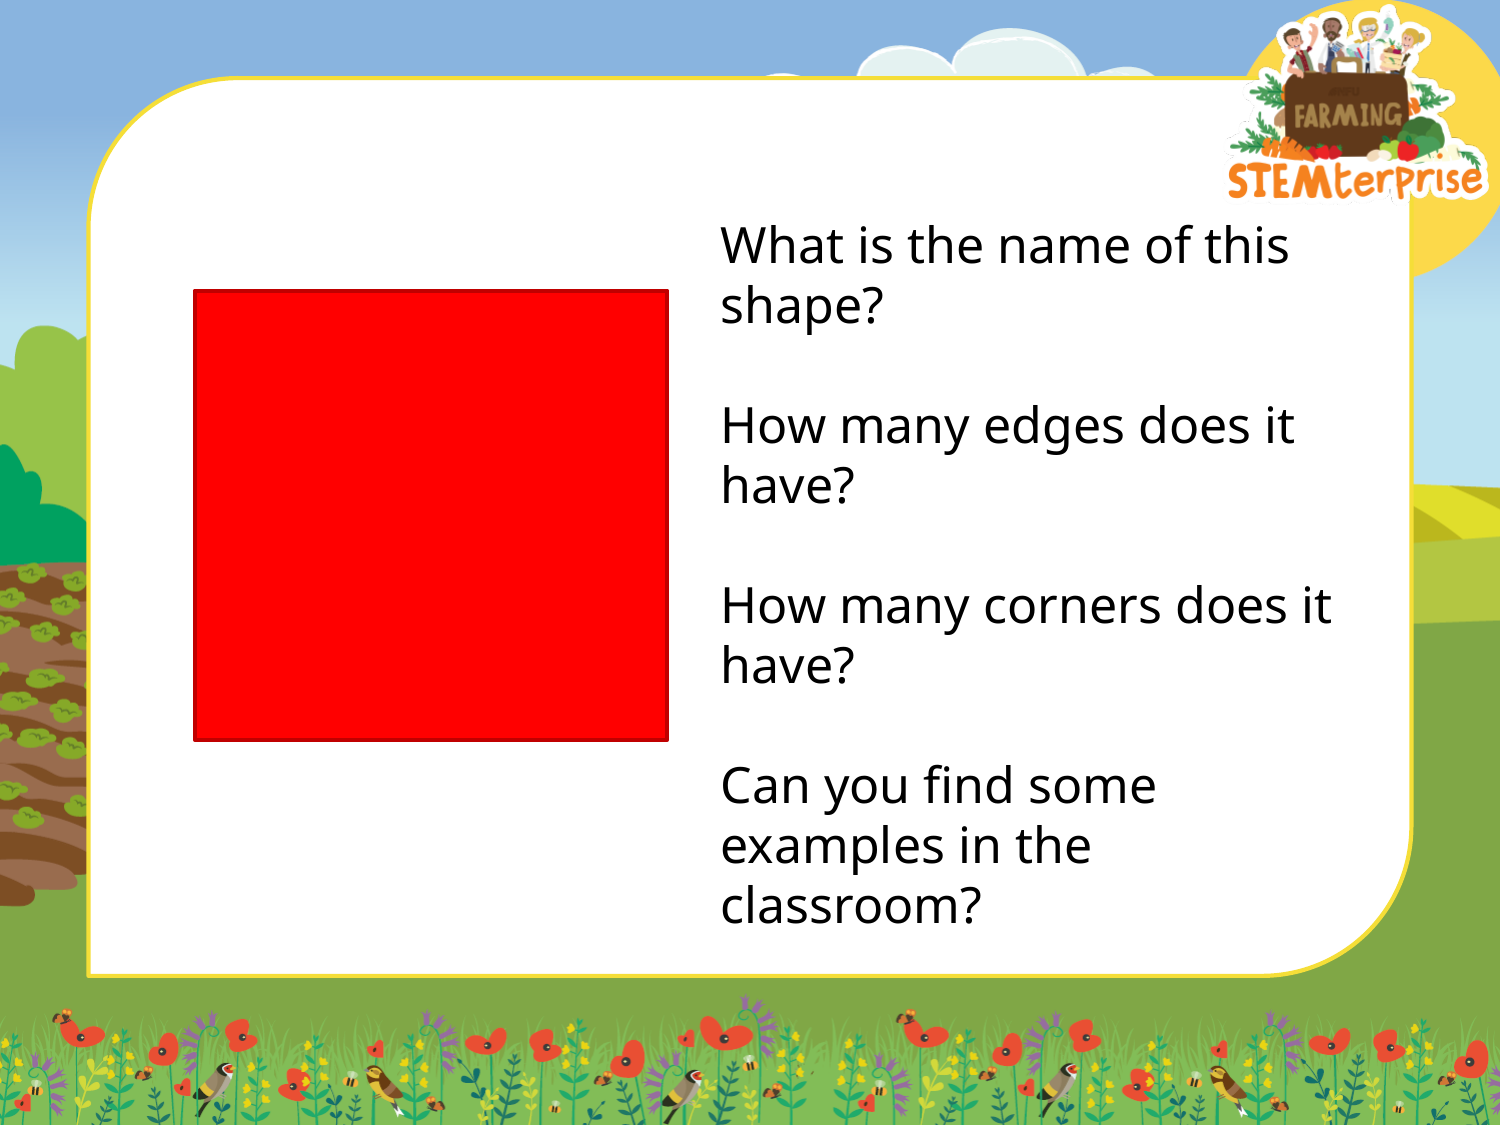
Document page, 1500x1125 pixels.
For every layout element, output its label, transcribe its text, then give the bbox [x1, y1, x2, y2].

picture [0, 0, 1500, 1125]
text_box [86, 75, 1414, 978]
text_box [193, 289, 669, 742]
text_box What is the name of this shape? How many edges does it have? How many corners does it have? Can you find some examples in the classroom? [706, 205, 1356, 941]
